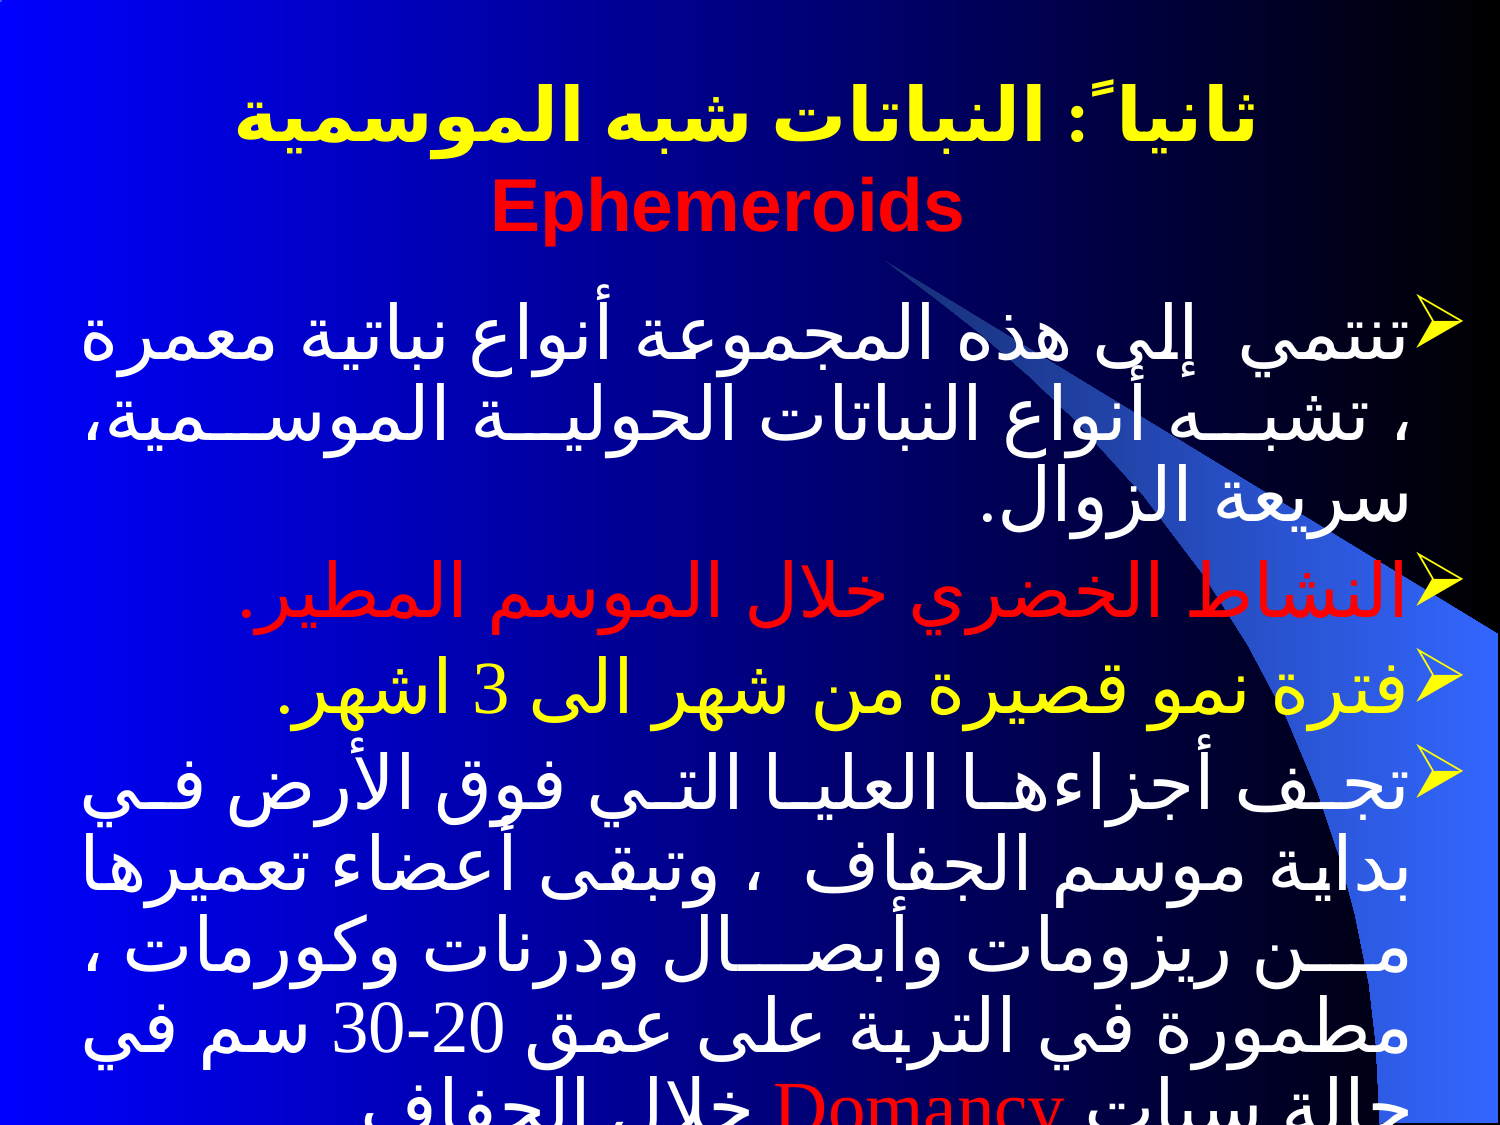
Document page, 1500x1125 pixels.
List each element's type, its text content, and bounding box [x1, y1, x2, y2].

title ثانيا ً: النباتات شبه الموسمية Ephemeroids [49, 62, 1426, 251]
list تنتمي إلى هذه المجموعة أنواع نباتية معمرة ، تشبه أنواع النباتات الحولية الموسمية، سريعة الزوال. النشاط الخضري خلال الموسم المطير. فترة نمو قصيرة من شهر الى 3 اشهر. تجف أجزاءها العليا التي فوق الأرض في بداية موسم الجفاف ، وتبقى أعضاء تعميرها من ريزومات وأبصال ودرنات وكورمات ، مطمورة في التربة على عمق 20-30 سم في حالة سبات Domancy خلال الجفاف. تحتفظ بقدر من الماء في أعضاء التعمير. [49, 287, 1500, 1088]
